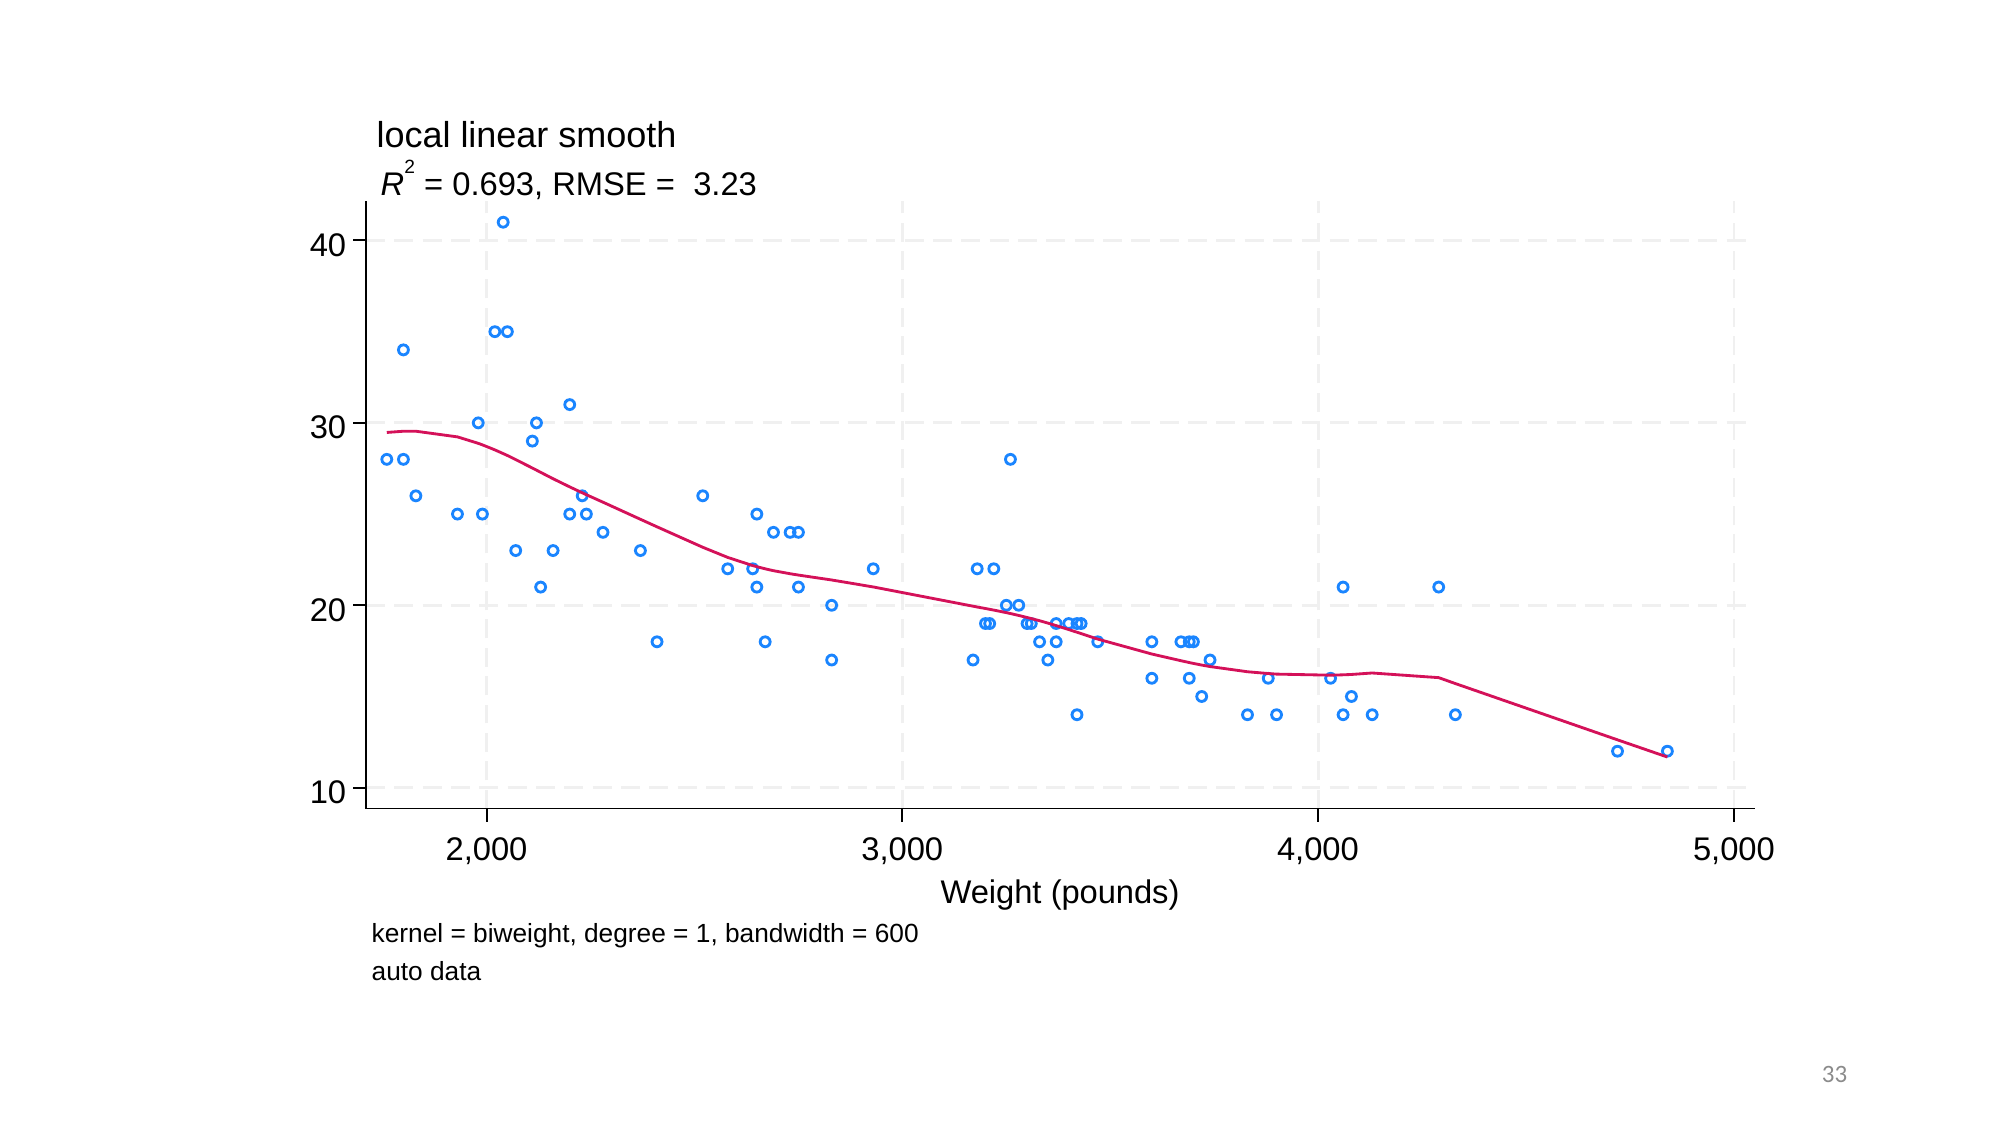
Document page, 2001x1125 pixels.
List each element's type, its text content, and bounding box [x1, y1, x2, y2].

picture [212, 76, 1788, 1022]
slide_number 33 [1412, 1042, 1863, 1103]
